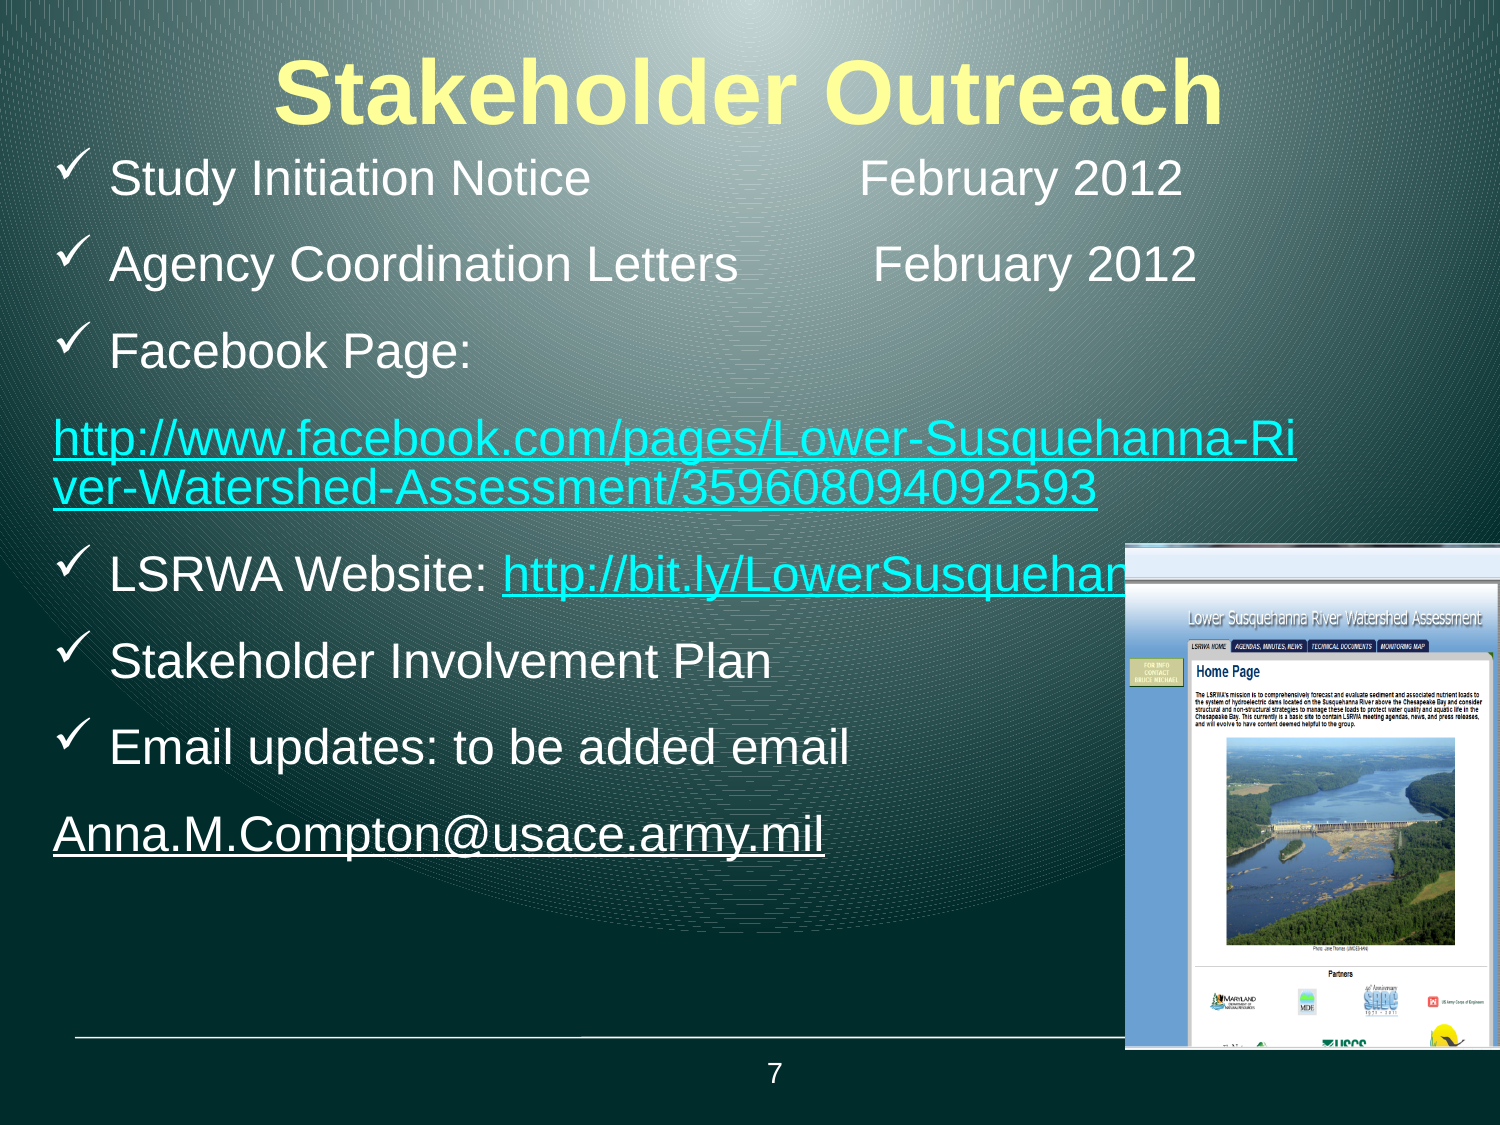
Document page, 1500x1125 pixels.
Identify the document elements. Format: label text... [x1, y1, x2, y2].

list Study Initiation Notice February 2012 Agency Coordination Letters February 2012 Facebook Page: http://www.facebook.com/pages/Lower-Susquehanna-River-Watershed-Assessment/359608094092593 LSRWA Website: http://bit.ly/LowerSusquehannaRiver Stakeholder Involvement Plan Email updates: to be added email Anna.M.Compton@usace.army.mil [37, 137, 1326, 1038]
title Stakeholder Outreach [0, 0, 1500, 176]
picture [1124, 542, 1500, 1051]
slide_number 7 [599, 1046, 951, 1125]
